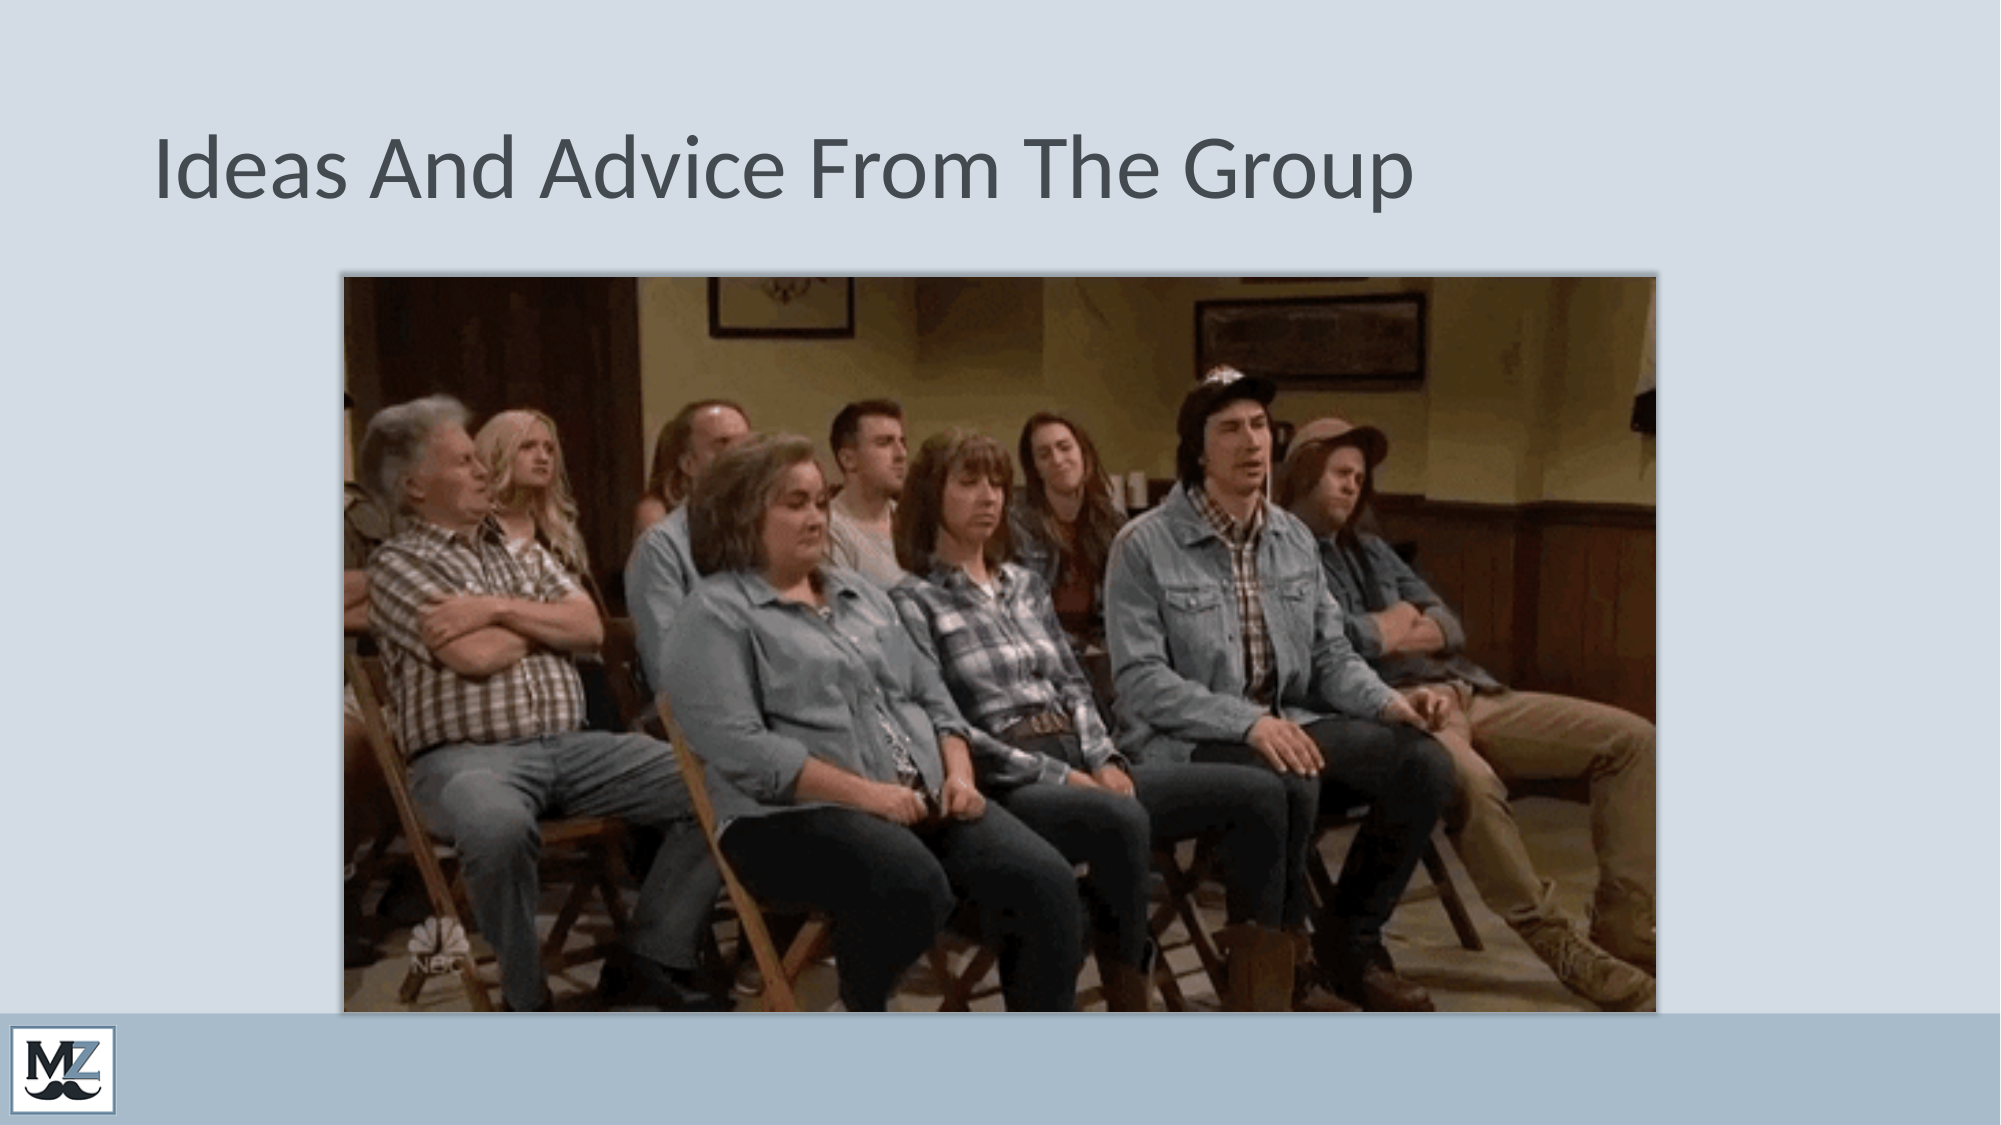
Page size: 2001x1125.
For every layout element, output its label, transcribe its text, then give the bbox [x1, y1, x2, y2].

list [343, 276, 1656, 1013]
picture [0, 0, 2001, 1125]
title Ideas And Advice From The Group [137, 59, 1863, 278]
